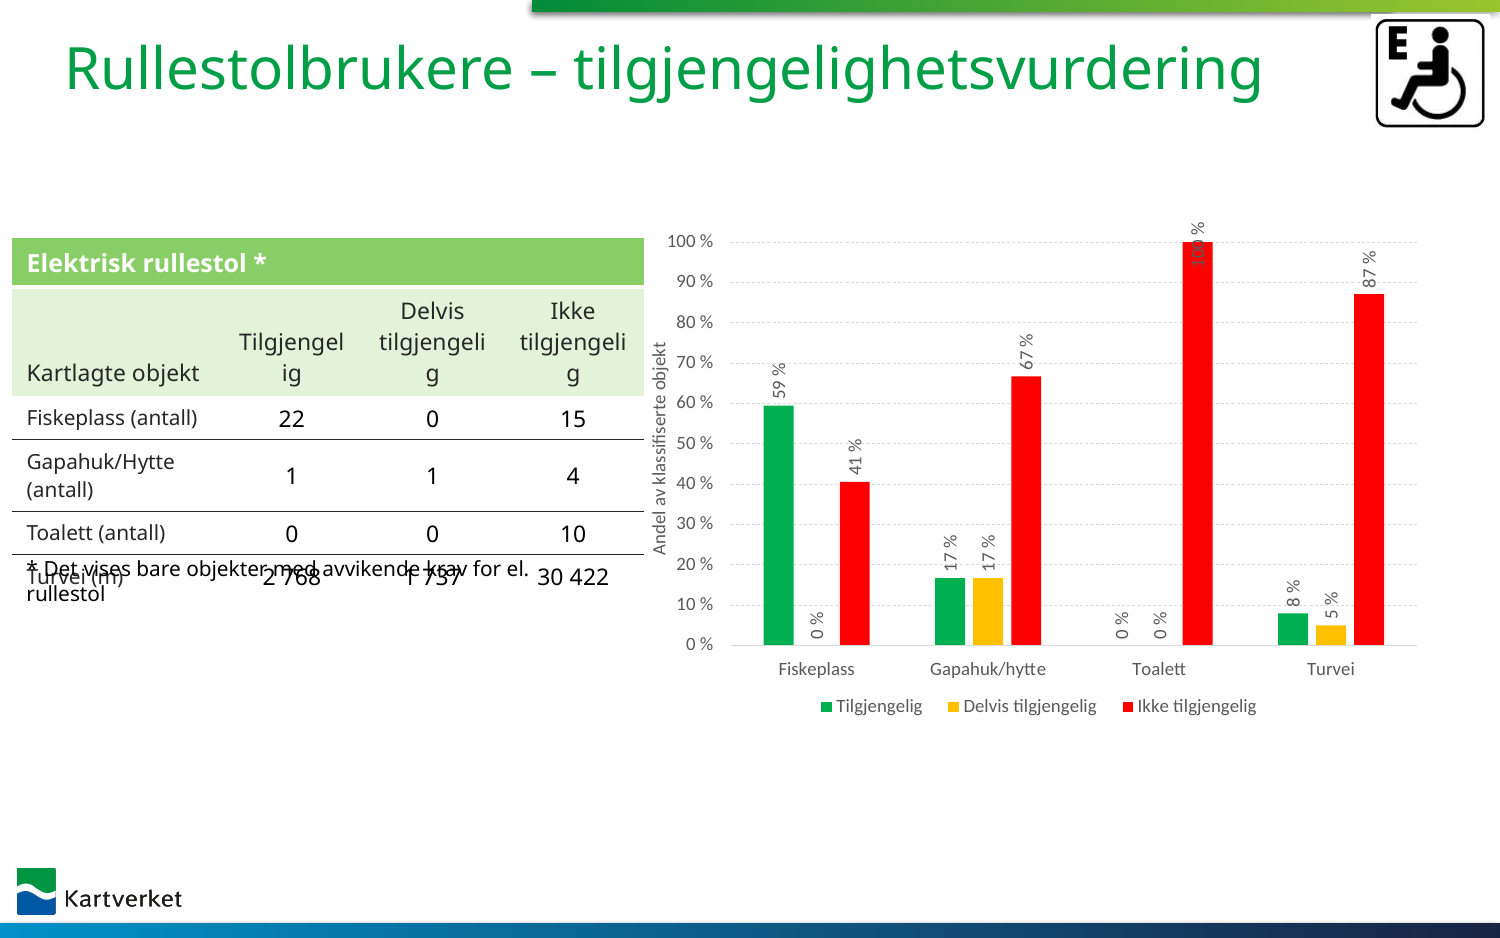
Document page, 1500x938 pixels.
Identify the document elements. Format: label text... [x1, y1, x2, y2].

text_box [1371, 13, 1491, 133]
table_cell Kartlagte objekt [12, 289, 222, 396]
table_cell Ikke tilgjengelig [503, 289, 638, 396]
table_cell Fiskeplass (antall) [12, 396, 222, 439]
table_cell 0 [222, 512, 362, 548]
table_cell 1 [222, 440, 362, 511]
table_header Elektrisk rullestol * [12, 238, 638, 285]
table_cell 10 [503, 512, 638, 554]
table_cell 0 [362, 512, 503, 548]
table_cell 22 [222, 396, 362, 439]
table_cell Gapahuk/Hytte (antall) [12, 440, 222, 511]
text_box Rullestolbrukere – tilgjengelighetsvurdering [49, 12, 1372, 109]
table_cell Tilgjengelig [222, 289, 362, 396]
table_cell 1 [362, 440, 503, 511]
text_box * Det vises bare objekter med avvikende krav for el. rullestol [11, 548, 597, 613]
table_cell 4 [503, 440, 638, 511]
table_cell 0 [362, 396, 503, 439]
picture [643, 218, 1428, 728]
table_cell 30 422 [597, 555, 638, 598]
table_cell Delvis tilgjengelig [362, 289, 503, 396]
table_cell Toalett (antall) [12, 512, 222, 548]
table_cell 15 [503, 396, 638, 439]
